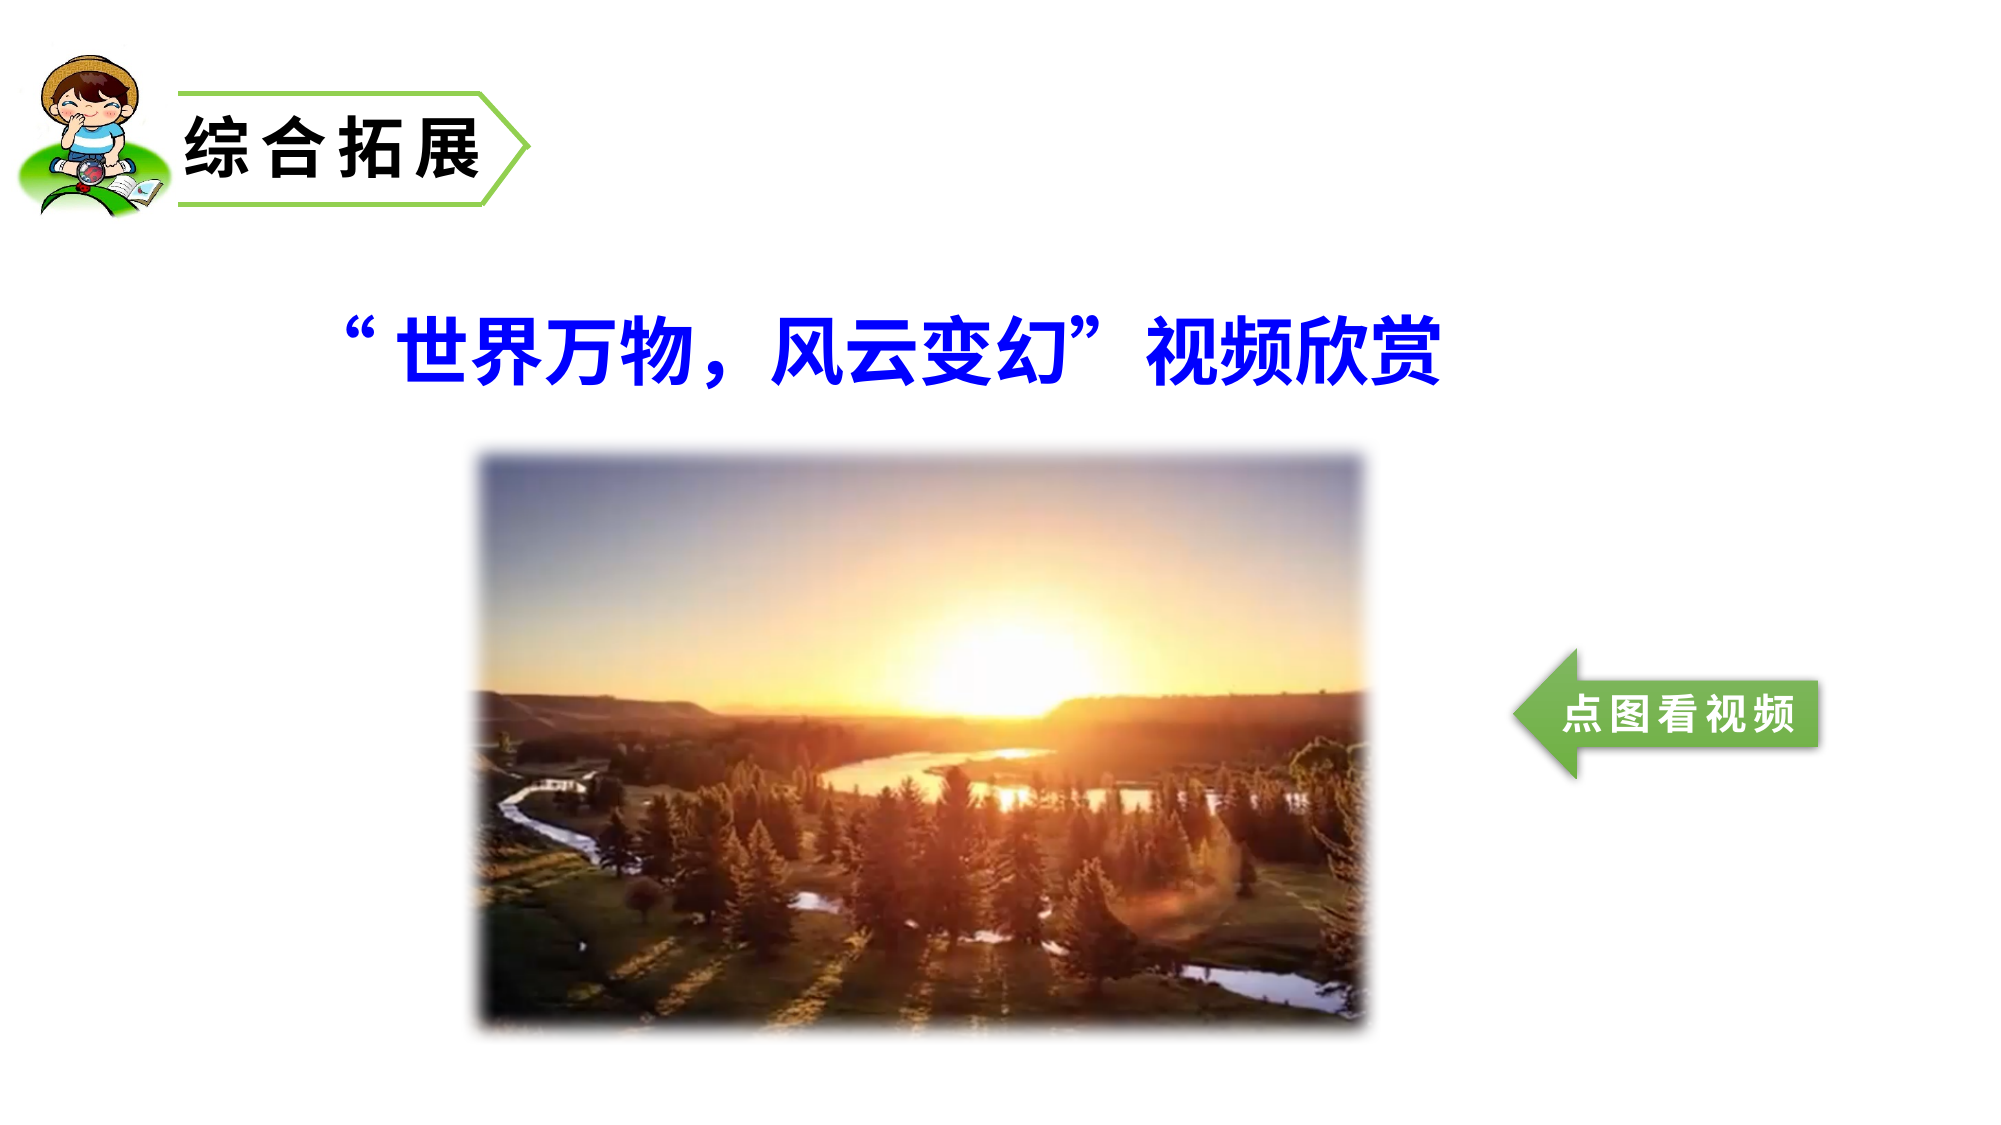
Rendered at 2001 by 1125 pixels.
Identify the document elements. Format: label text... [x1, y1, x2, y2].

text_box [1513, 648, 1819, 780]
text_box “世界万物，风云变幻”视频欣赏 [286, 297, 1459, 403]
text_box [11, 27, 537, 224]
picture [461, 436, 1383, 1047]
